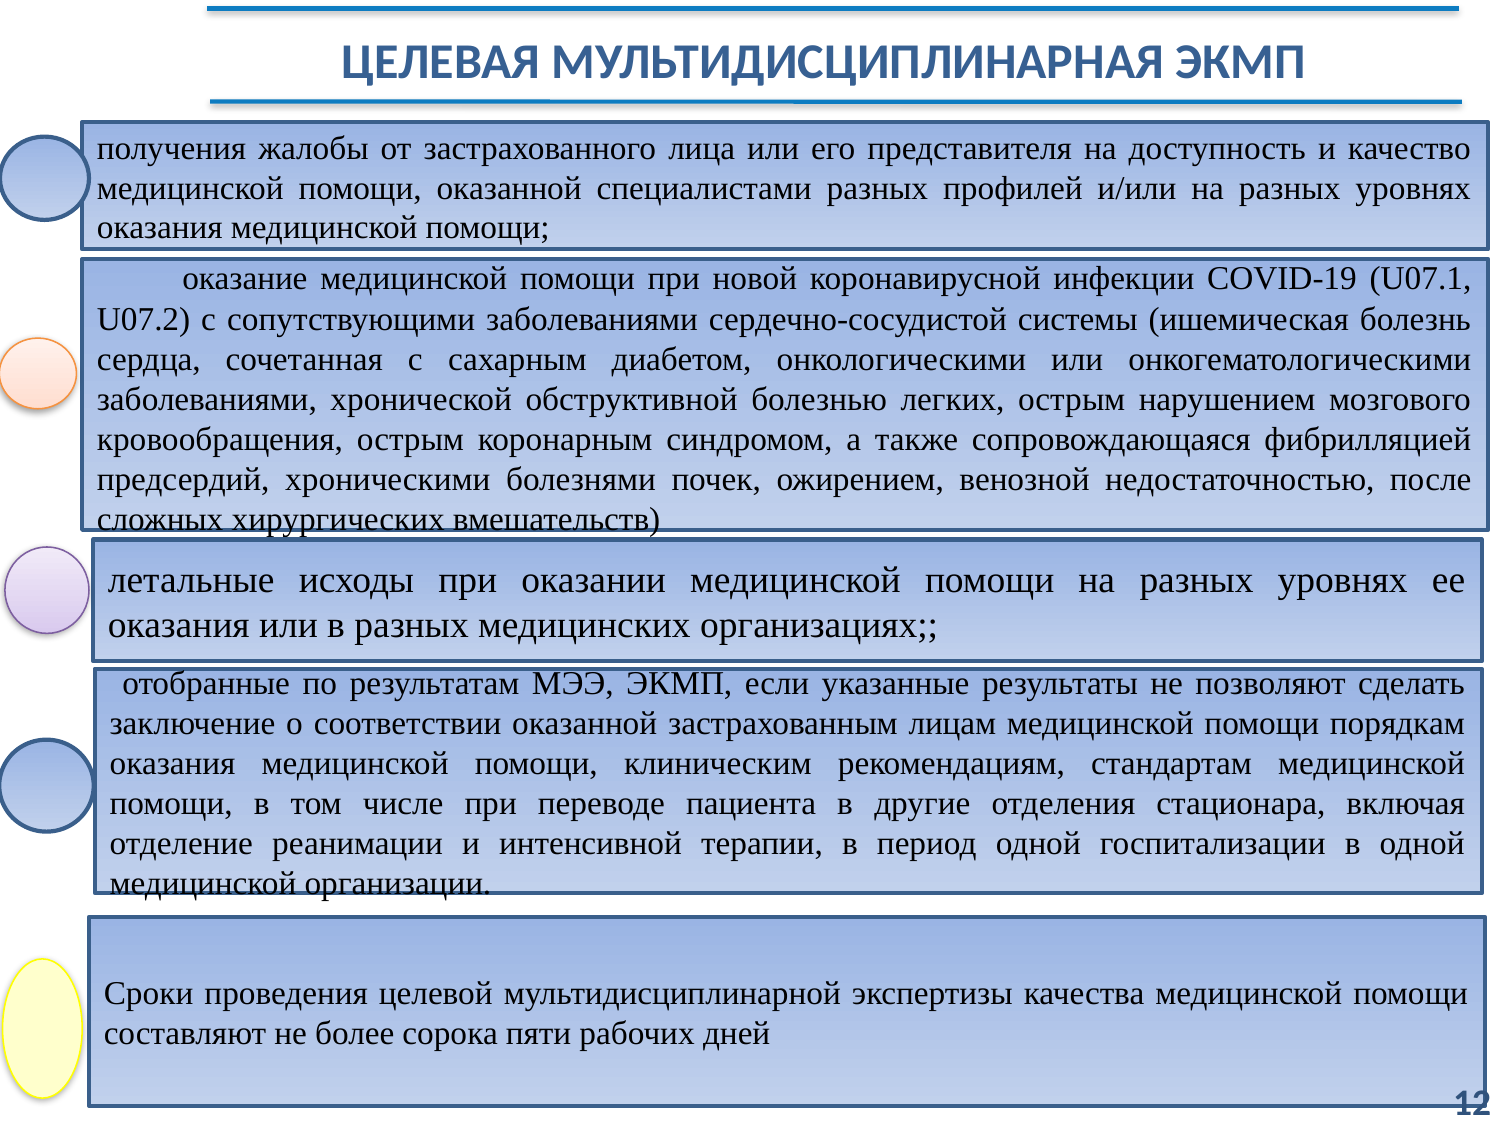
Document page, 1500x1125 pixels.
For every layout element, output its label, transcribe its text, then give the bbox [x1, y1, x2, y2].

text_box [0, 121, 1489, 250]
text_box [0, 668, 1482, 894]
text_box Целевая мультидисциплинарная ЭКМП [176, 21, 1472, 97]
text_box [4, 546, 90, 635]
text_box оказание медицинской помощи при новой коронавирусной инфекции COVID-19 (U07.1, U07.2) с сопутствующими заболеваниями сердечно-сосудистой системы (ишемическая болезнь сердца, сочетанная с сахарным диабетом, онкологическими или онкогематологическими заболеваниями, хронической обструктивной болезнью легких, острым нарушением мозгового кровообращения, острым коронарным синдромом, а также сопровождающаяся фибрилляцией предсердий, хроническими болезнями почек, ожирением, венозной недостаточностью, после сложных хирургических вмешательств) [80, 257, 1490, 532]
text_box летальные исходы при оказании медицинской помощи на разных уровнях ее оказания или в разных медицинских организациях;; [91, 537, 1484, 663]
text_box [2, 916, 1486, 1107]
slide_number 12 [1409, 1080, 1500, 1121]
text_box [0, 337, 78, 410]
